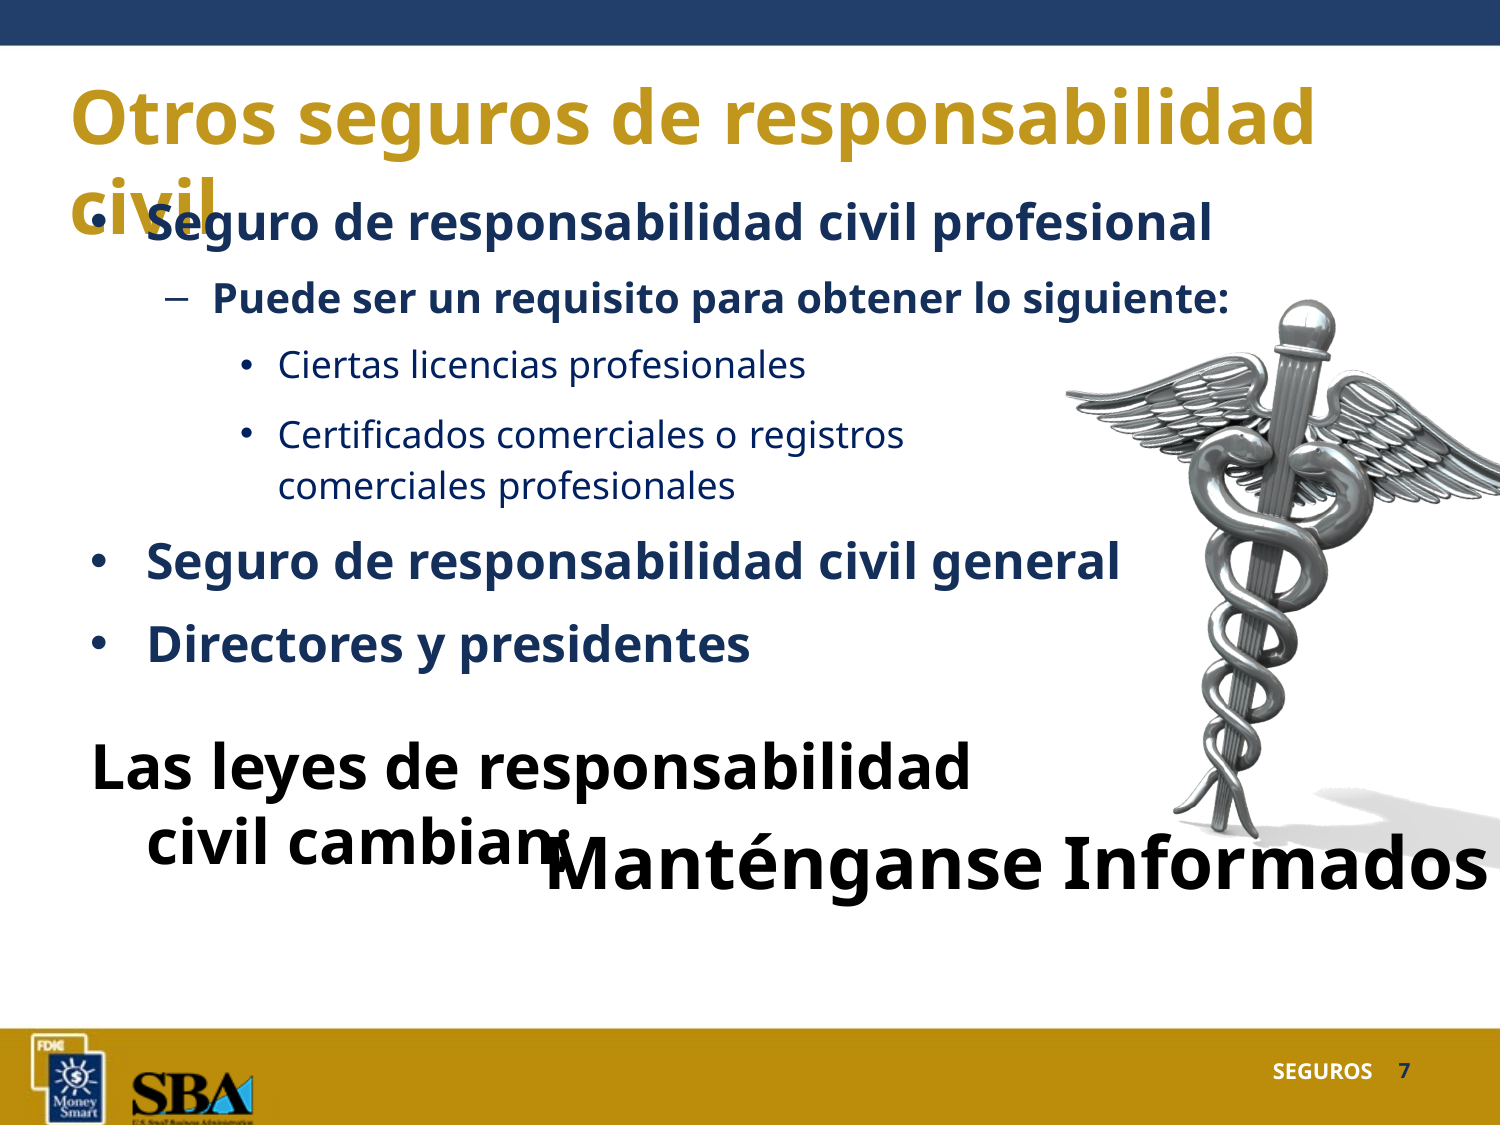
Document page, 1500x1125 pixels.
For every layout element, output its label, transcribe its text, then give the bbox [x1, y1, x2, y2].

list Seguro de responsabilidad civil profesional Puede ser un requisito para obtener lo siguiente: Ciertas licencias profesionales Certificados comerciales o registros comerciales profesionales Seguro de responsabilidad civil general Directores y presidentes Las leyes de responsabilidad civil cambian; [74, 182, 1426, 1043]
title Otros seguros de responsabilidad civil [54, 62, 1480, 163]
picture [0, 0, 1500, 1125]
text_box Manténganse Informados [509, 809, 1500, 912]
